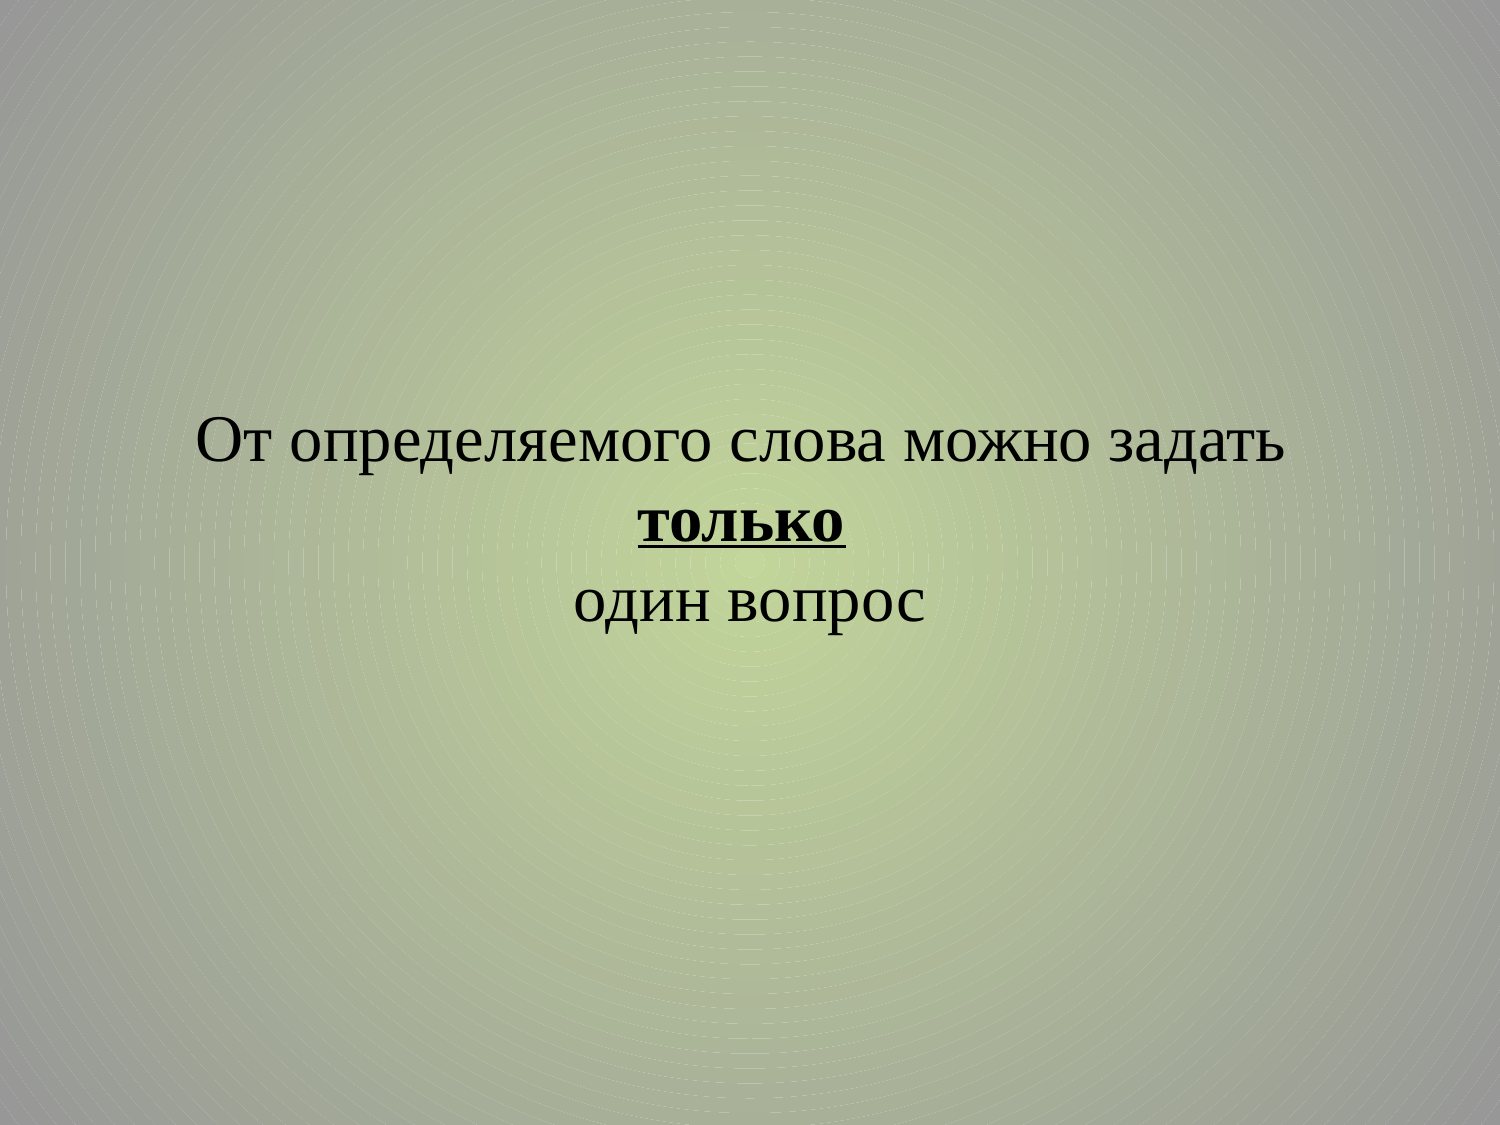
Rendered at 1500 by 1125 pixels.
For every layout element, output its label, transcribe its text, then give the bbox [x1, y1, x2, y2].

text_box От определяемого слова можно задать только один вопрос [152, 386, 1348, 642]
